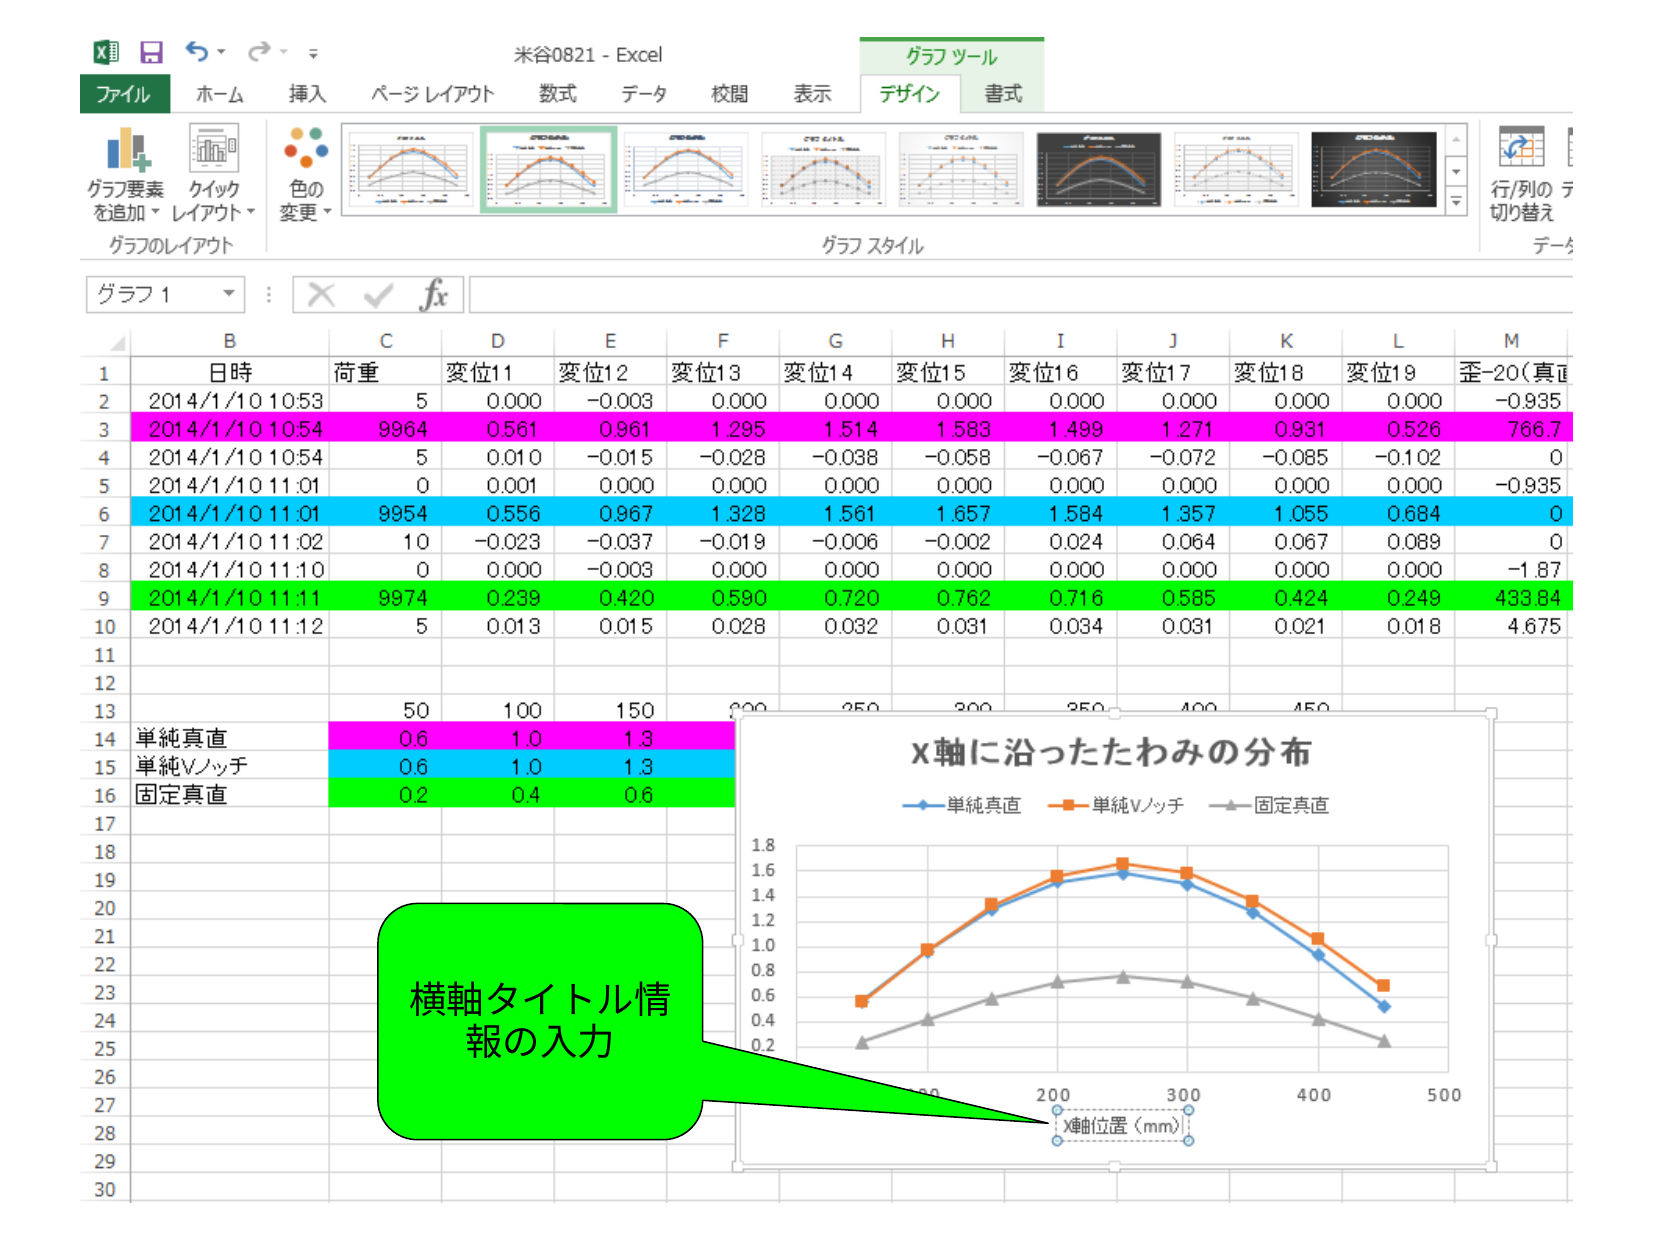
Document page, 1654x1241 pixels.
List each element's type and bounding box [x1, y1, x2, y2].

picture [80, 36, 1574, 1204]
